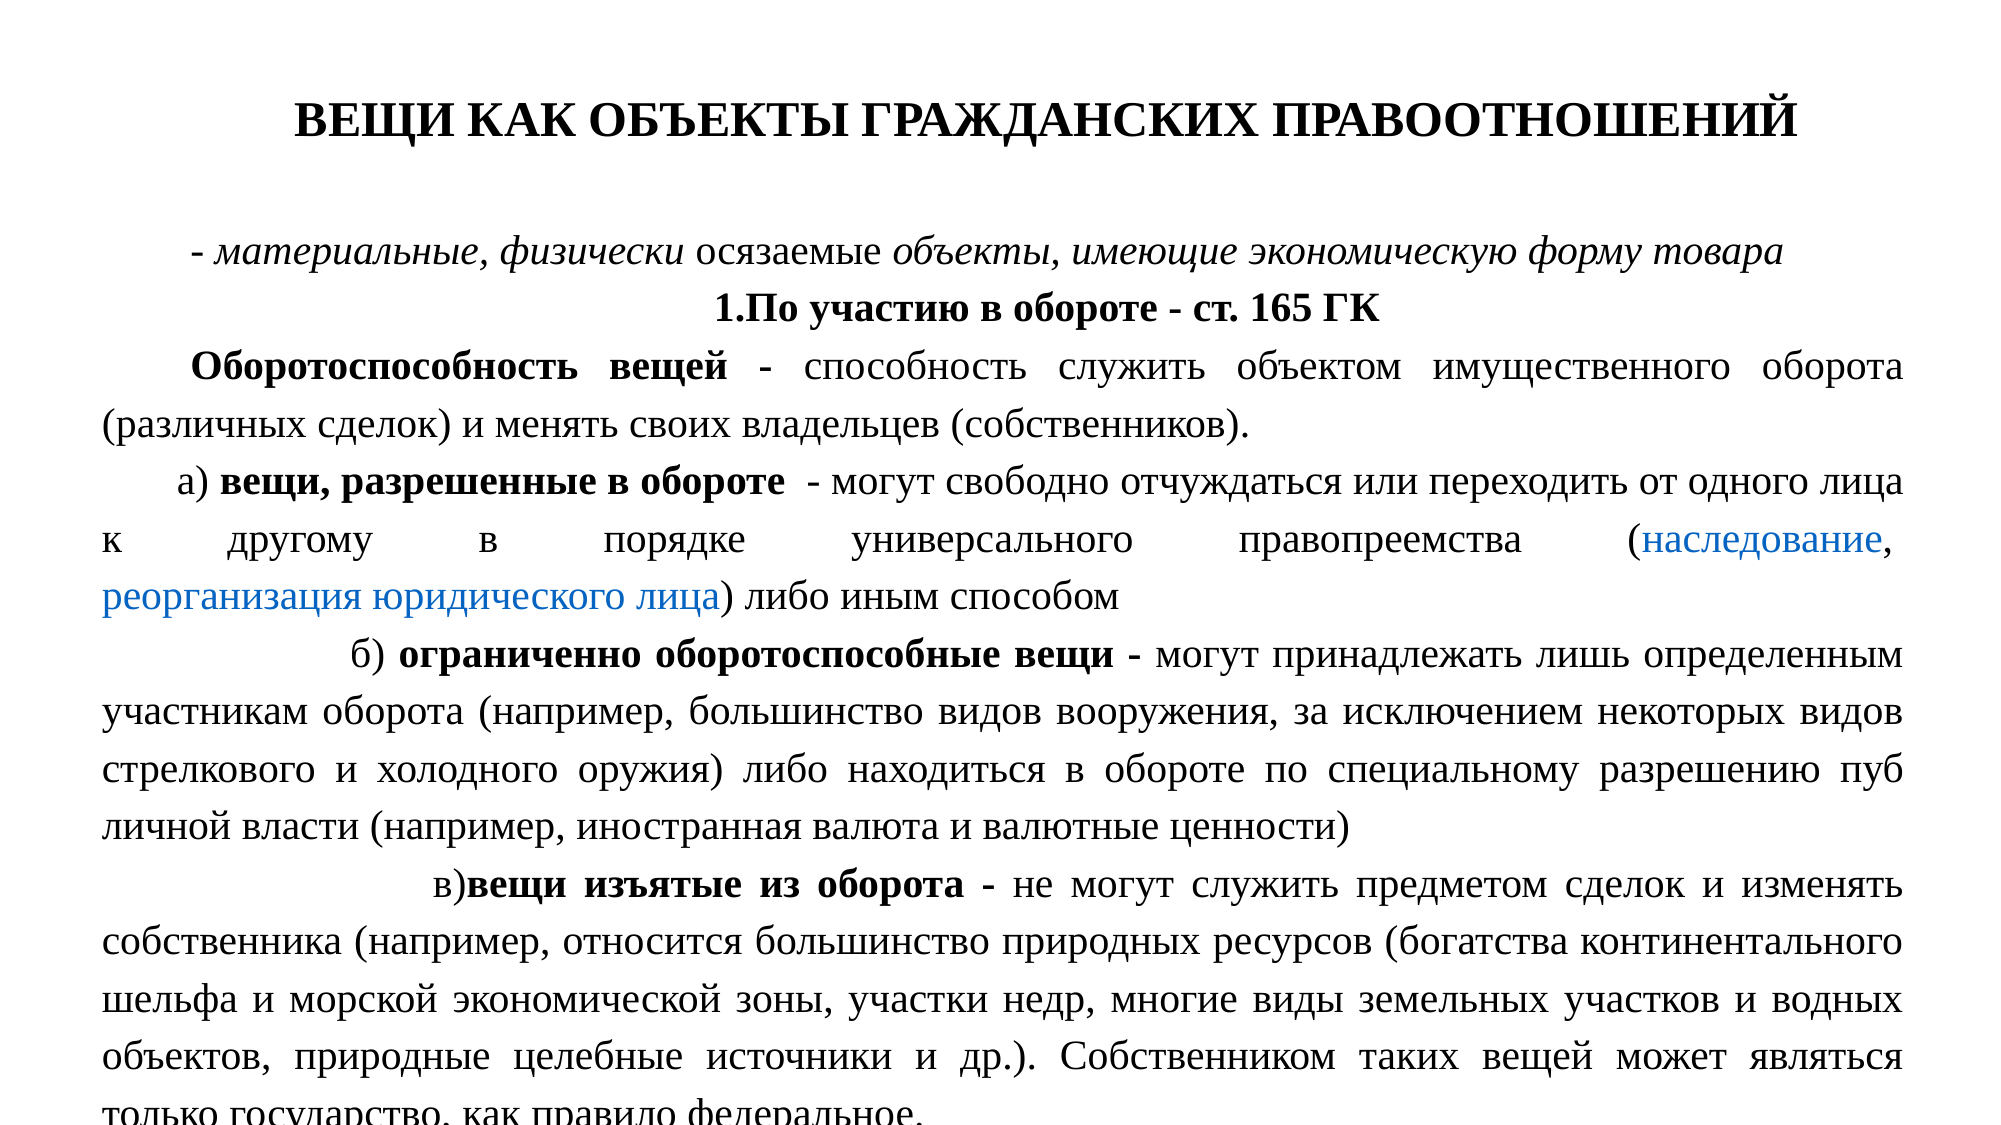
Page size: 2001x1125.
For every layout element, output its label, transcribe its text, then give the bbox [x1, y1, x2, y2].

text_box ВЕЩИ КАК ОБЪЕКТЫ ГРАЖДАНСКИХ ПРАВООТНОШЕНИЙ - материальные, физически осязаемые объекты, имеющие экономическую форму товара 1.По участию в обороте - ст. 165 ГК Оборотоспособность вещей - способность служить объектом имущественного оборота (различных сделок) и менять своих владельцев (собственников). а) вещи, разрешенные в обо­роте - могут свободно отчуждаться или переходить от одного лица к другому в порядке универсального правопреемства (наследование, реорганизация юридического лица) либо иным способом б) ограниченно оборотоспособные вещи - могут принадлежать лишь определенным участ­никам оборота (например, большинство видов вооружения, за ис­ключением некоторых видов стрелкового и холодного оружия) либо находиться в обороте по специальному разрешению пуб­личной власти (например, иностранная валюта и валютные цен­ности) в)вещи изъятые из оборота - не могут слу­жить предметом сделок и изменять собственника (на­пример, относится большинство природных ресурсов (богатства континентального шельфа и морской экономической зоны, участ­ки недр, многие виды земельных участков и водных объектов, природные целебные источники и др.). Собственником таких вещей может являться только государство, как правило федеральное. [87, 69, 1919, 1125]
